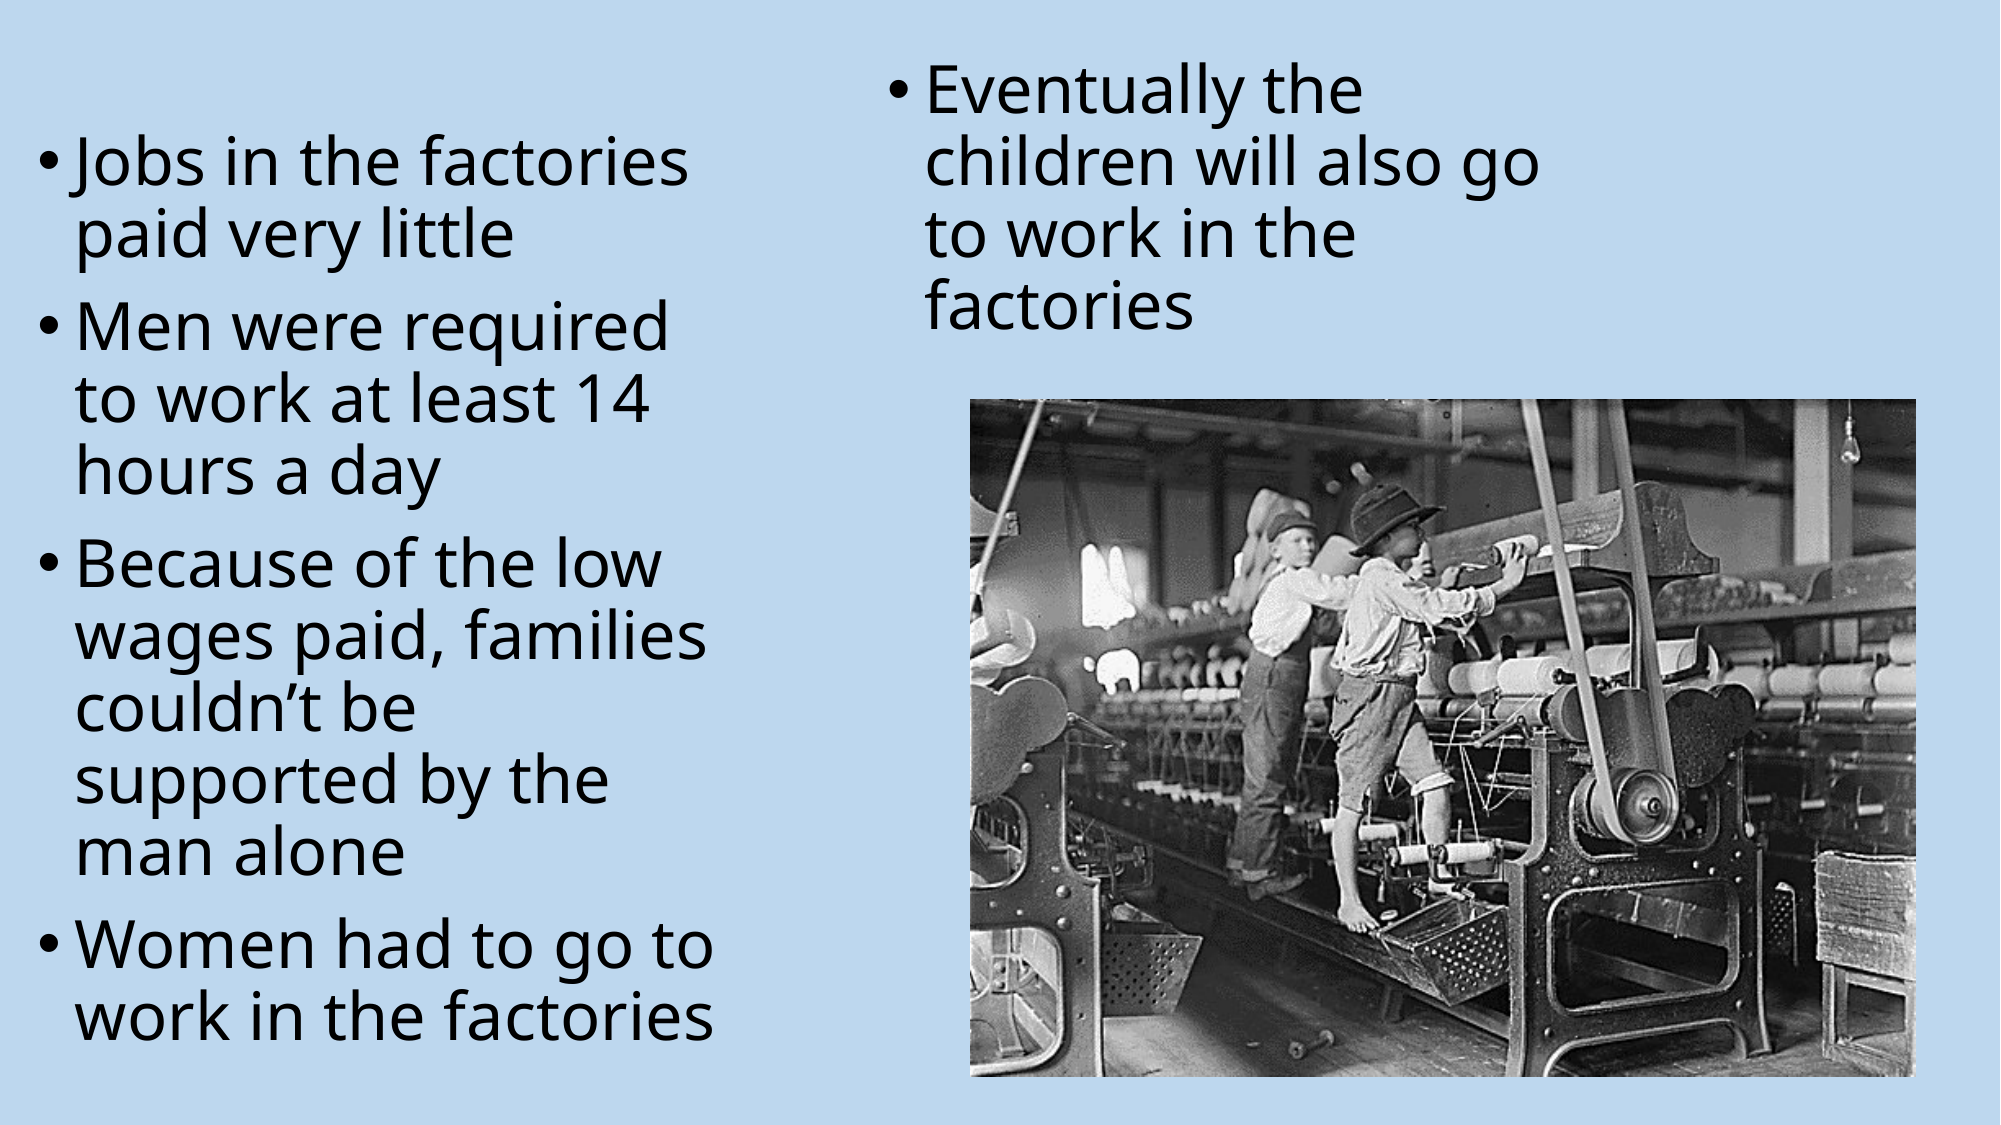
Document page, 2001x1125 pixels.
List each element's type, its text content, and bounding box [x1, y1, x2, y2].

text_box Eventually the children will also go to work in the factories [872, 48, 1610, 1054]
picture [970, 399, 1916, 1077]
text_box Jobs in the factories paid very little Men were required to work at least 14 hours a day Because of the low wages paid, families couldn’t be supported by the man alone Women had to go to work in the factories [22, 120, 760, 1125]
